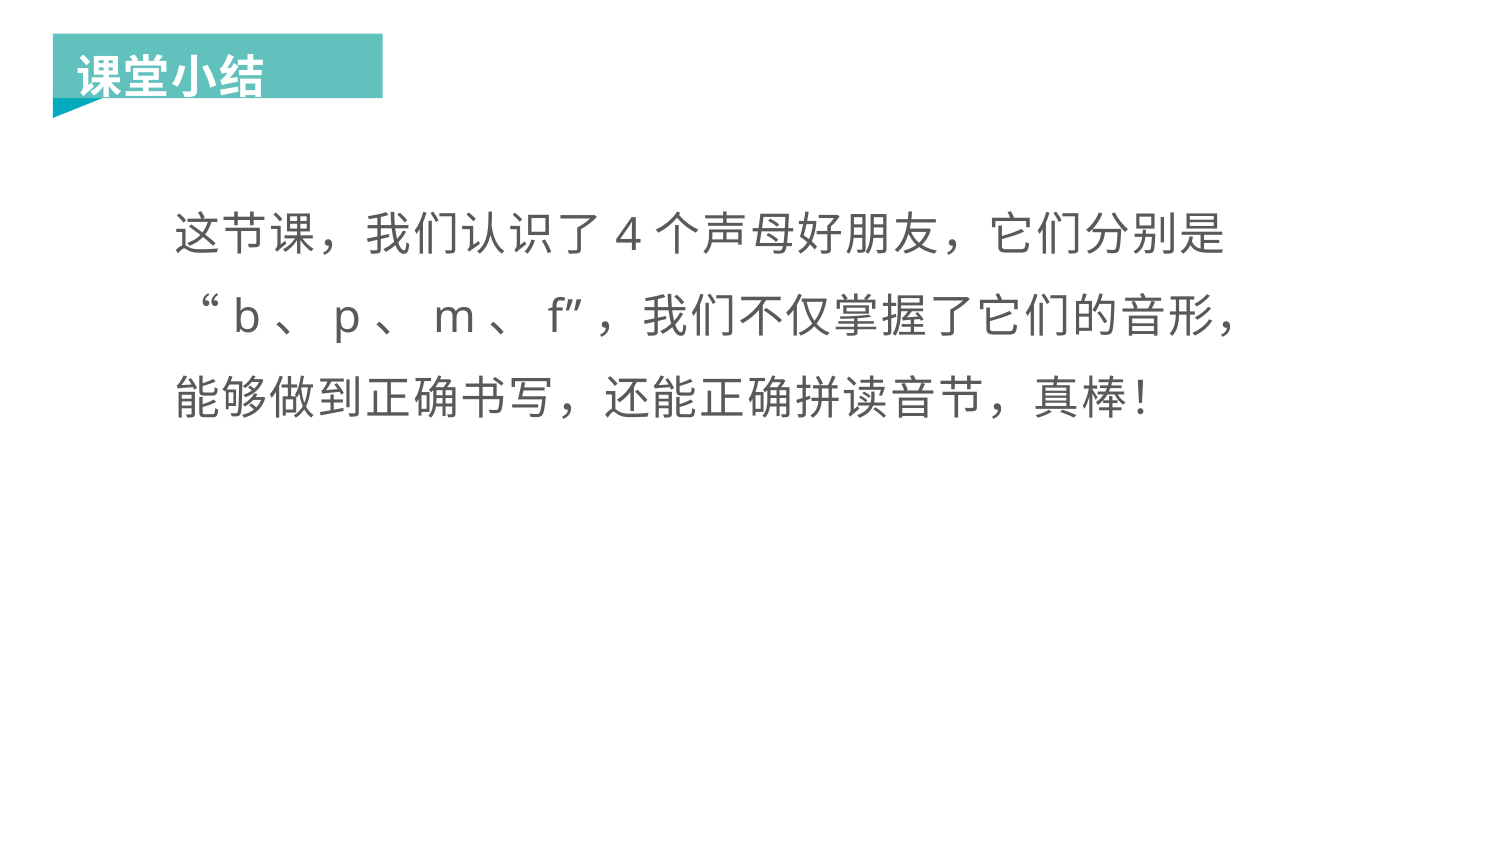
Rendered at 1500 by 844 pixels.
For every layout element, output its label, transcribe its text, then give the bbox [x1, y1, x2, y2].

list 课堂小结 [61, 46, 383, 94]
text_box 这节课，我们认识了4个声母好朋友，它们分别是“b、p、m、f”，我们不仅掌握了它们的音形，能够做到正确书写，还能正确拼读音节，真棒！ [159, 169, 1248, 432]
